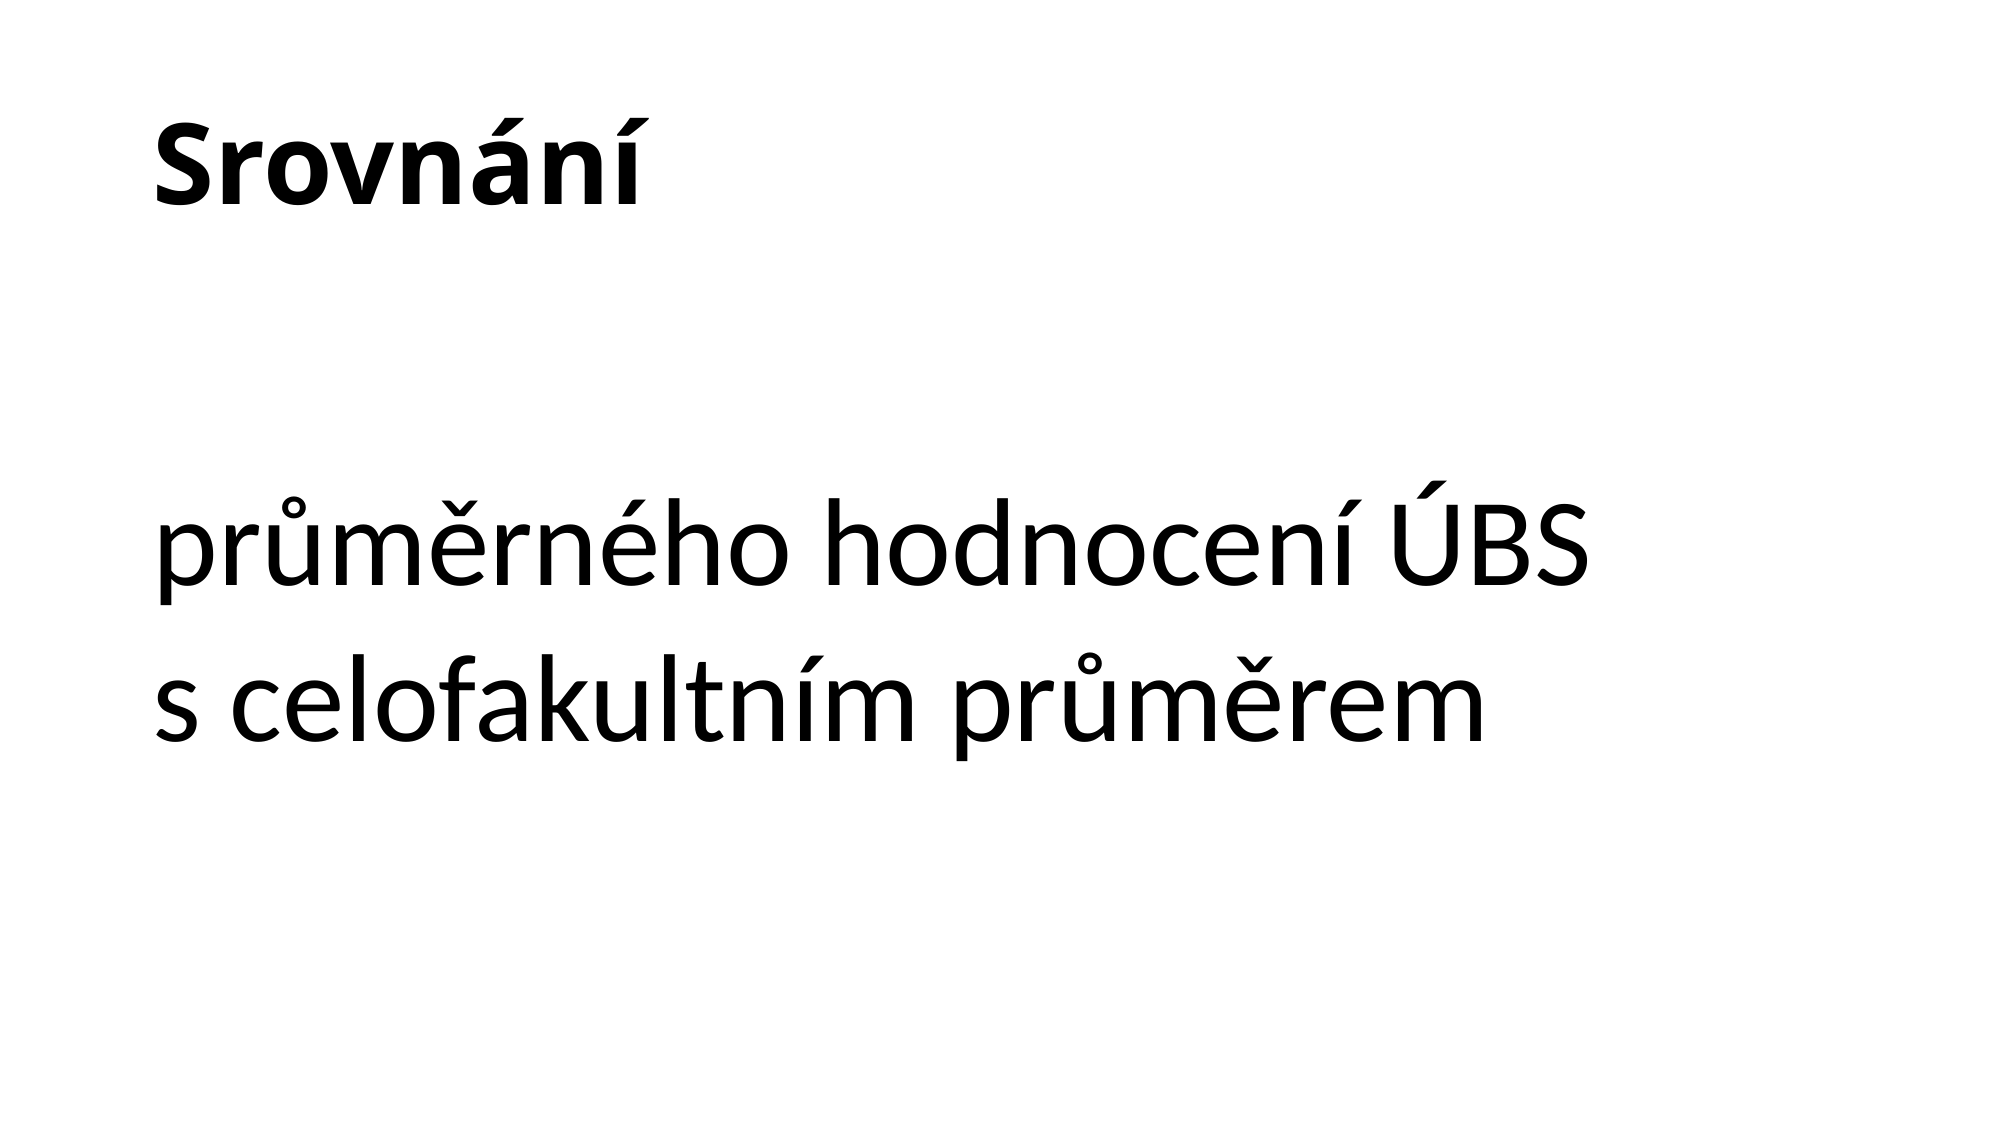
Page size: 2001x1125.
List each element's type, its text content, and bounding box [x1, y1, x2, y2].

list průměrného hodnocení ÚBS s celofakultním průměrem [137, 299, 1913, 1014]
title Srovnání [137, 59, 1863, 278]
